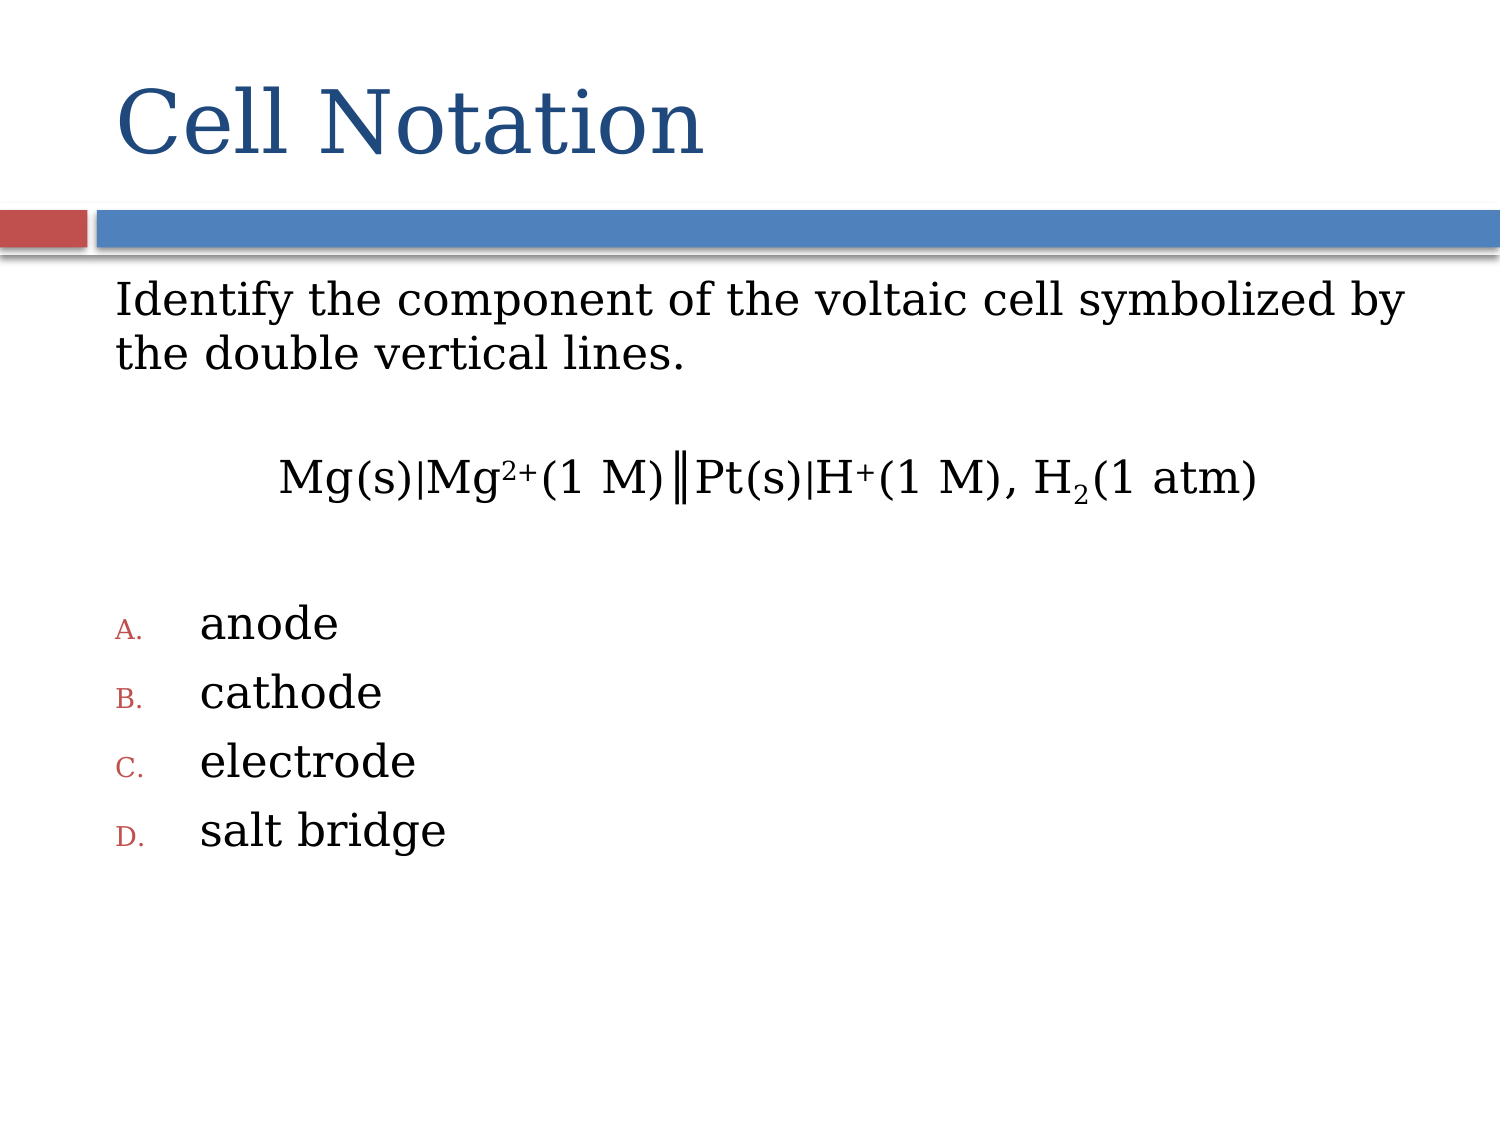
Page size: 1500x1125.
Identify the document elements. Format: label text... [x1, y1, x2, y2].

title Cell Notation [100, 37, 1438, 200]
list Identify the component of the voltaic cell symbolized by the double vertical lines. Mg(s)|Mg2+(1 M)║Pt(s)|H+(1 M), H2(1 atm) anode cathode electrode salt bridge [100, 262, 1438, 1000]
